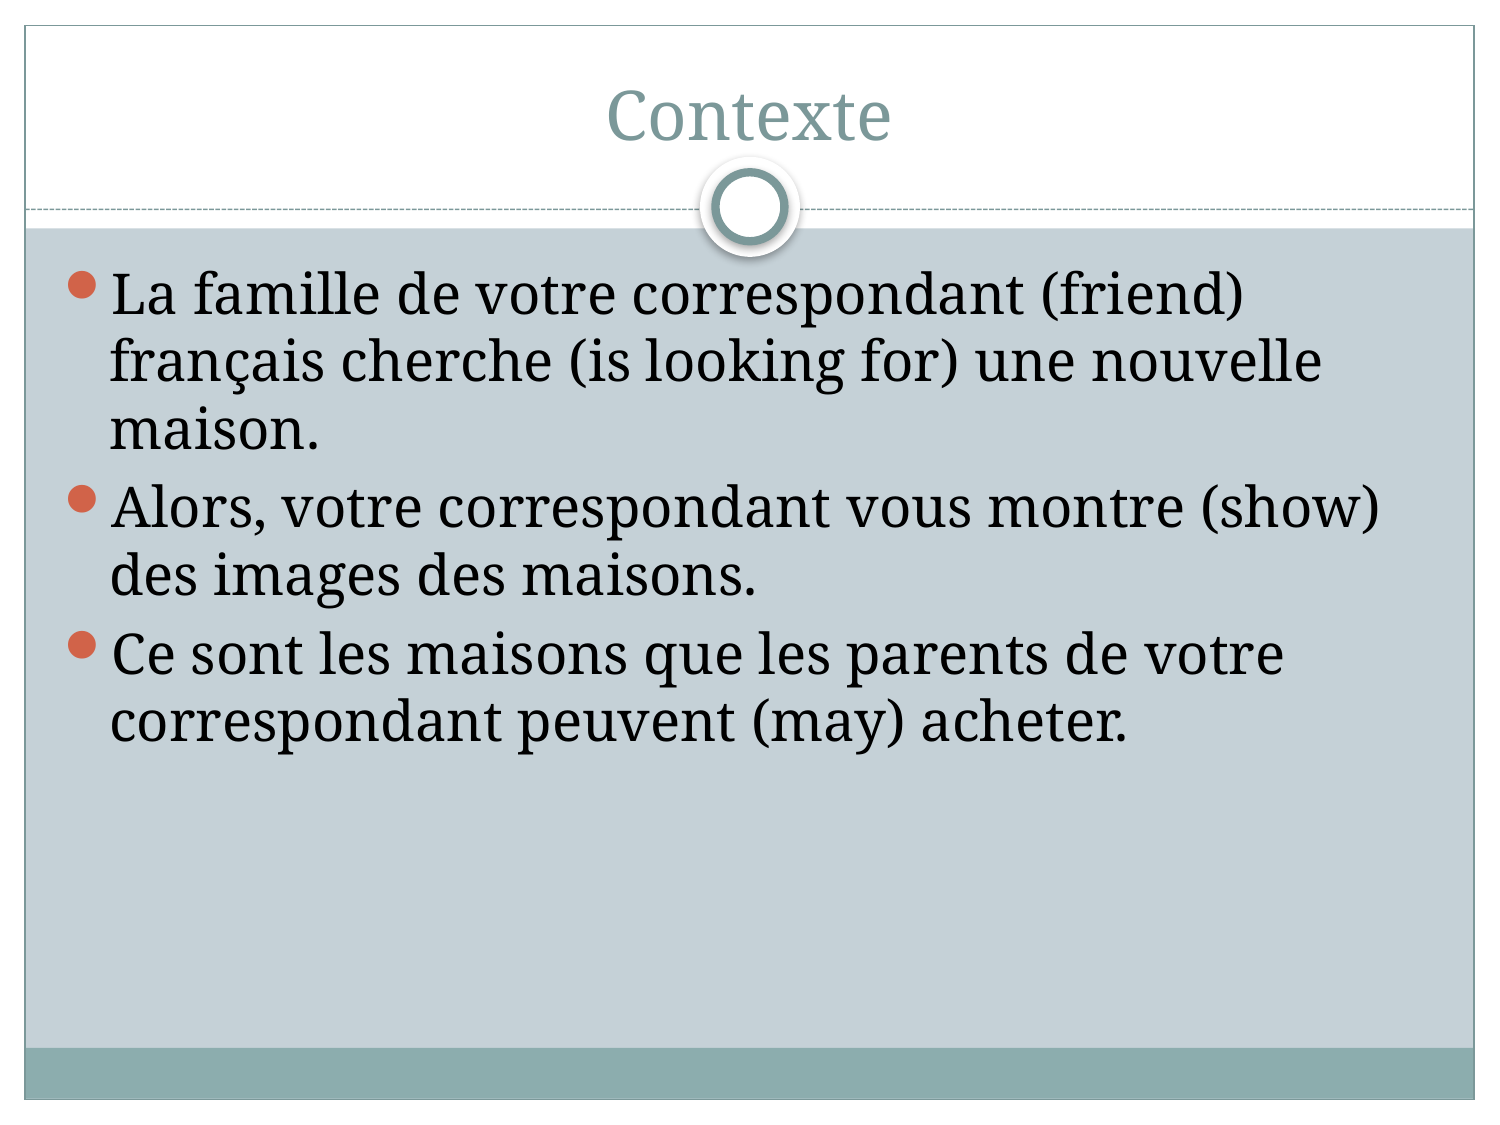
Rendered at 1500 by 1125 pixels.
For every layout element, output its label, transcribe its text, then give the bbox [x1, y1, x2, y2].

title Contexte [49, 37, 1450, 162]
list La famille de votre correspondant (friend) français cherche (is looking for) une nouvelle maison. Alors, votre correspondant vous montre (show) des images des maisons. Ce sont les maisons que les parents de votre correspondant peuvent (may) acheter. [49, 250, 1445, 1001]
